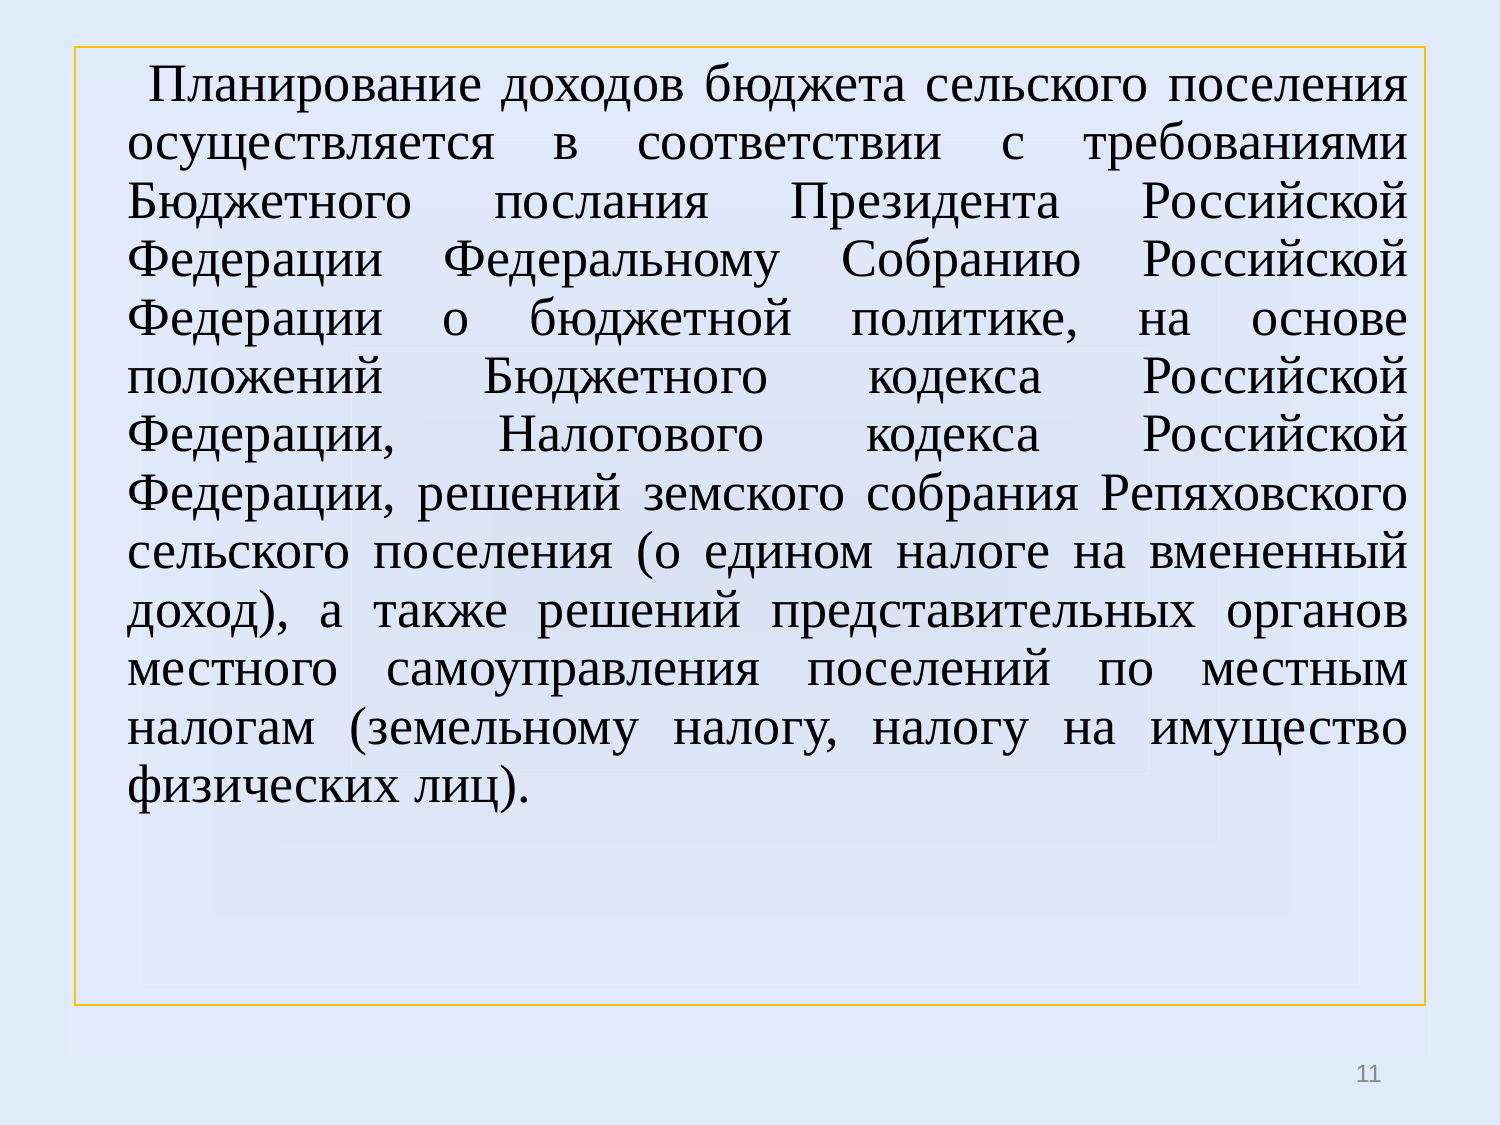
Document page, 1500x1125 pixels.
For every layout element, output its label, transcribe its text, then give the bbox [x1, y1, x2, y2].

list Планирование доходов бюджета сельского поселения осуществляется в соответствии с требованиями Бюджетного послания Президента Российской Федерации Федеральному Собранию Российской Федерации о бюджетной политике, на основе положений Бюджетного кодекса Российской Федерации, Налогового кодекса Российской Федерации, решений земского собрания Репяховского сельского поселения (о едином налоге на вмененный доход), а также решений представительных органов местного самоуправления поселений по местным налогам (земельному налогу, налогу на имущество физических лиц). [74, 46, 1426, 1006]
slide_number 11 [1059, 1042, 1397, 1103]
